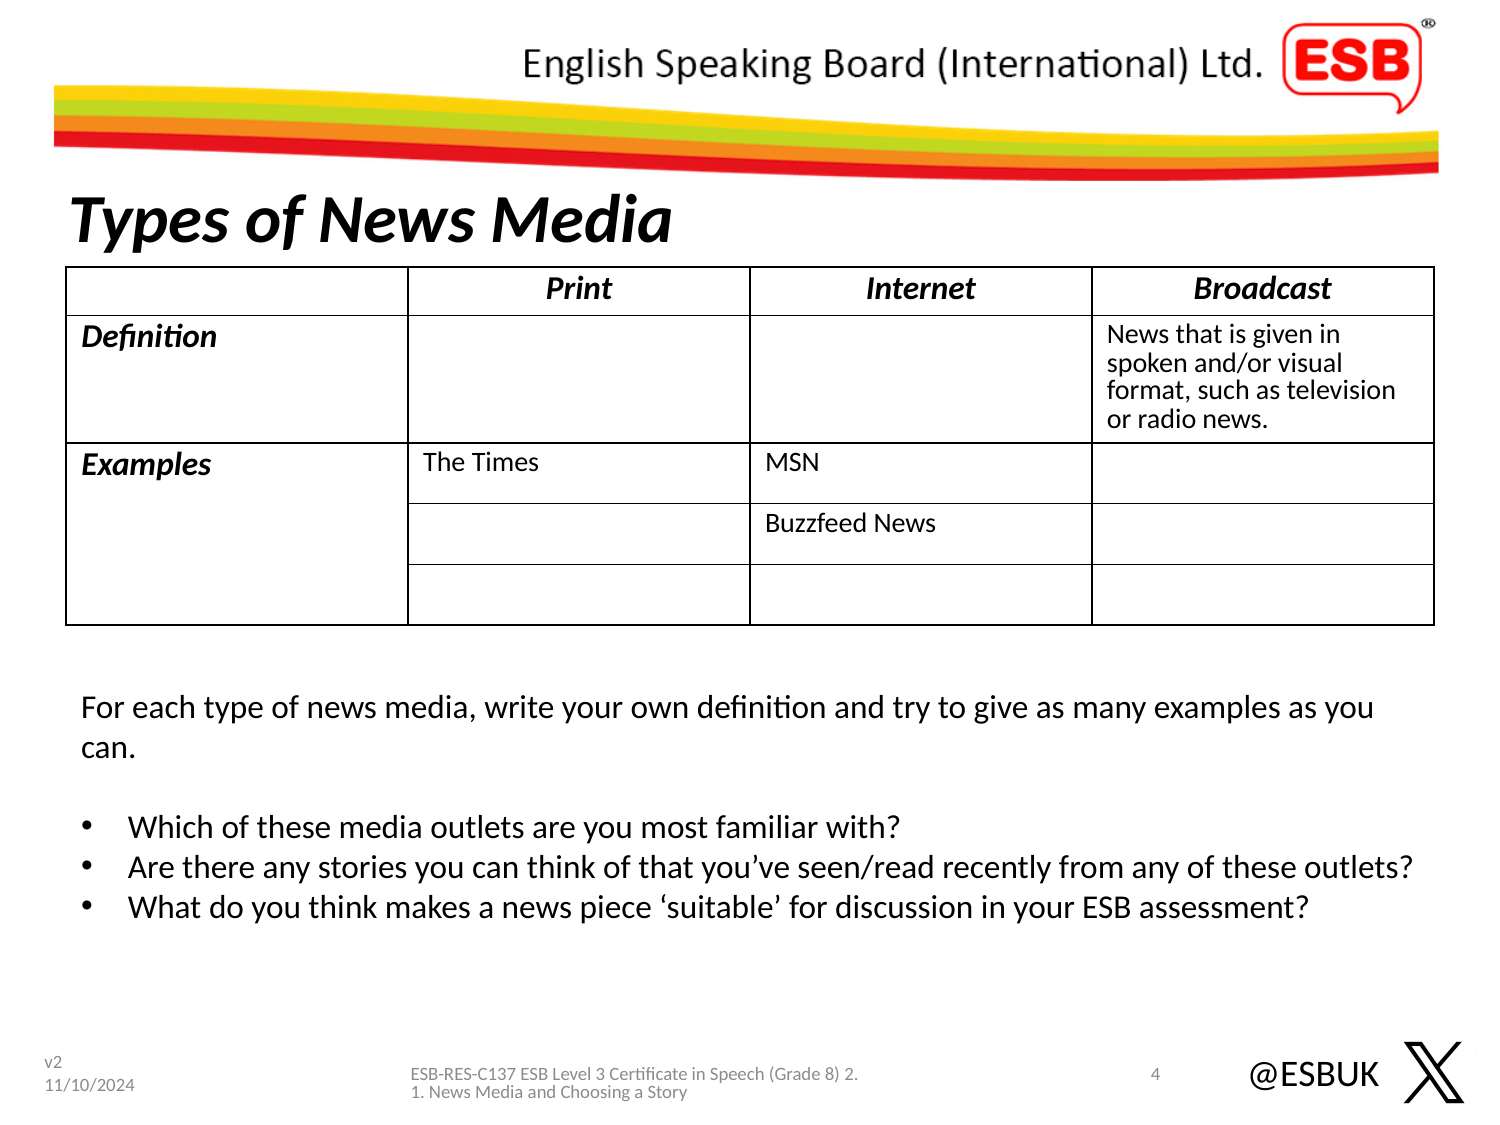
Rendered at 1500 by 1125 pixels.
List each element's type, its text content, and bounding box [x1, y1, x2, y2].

picture [1395, 1029, 1476, 1116]
table_cell MSN [751, 444, 1091, 503]
table_header [67, 268, 407, 315]
table_cell Examples [67, 444, 407, 624]
table_cell News that is given in spoken and/or visual format, such as television or radio news. [1093, 316, 1433, 442]
text_box For each type of news media, write your own definition and try to give as many examples as you can. Which of these media outlets are you most familiar with? Are there any stories you can think of that you’ve seen/read recently from any of these outlets? What do you think makes a news piece ‘suitable’ for discussion in your ESB assessment? [66, 678, 1434, 933]
table_cell Buzzfeed News [751, 504, 1091, 564]
table_cell [1093, 504, 1433, 564]
title Types of News Media [53, 160, 1347, 279]
picture [0, 0, 1500, 189]
table_cell [1093, 565, 1433, 624]
table_cell [1093, 444, 1433, 503]
table_cell Definition [67, 316, 407, 442]
table_cell [751, 565, 1091, 624]
slide_number 4 [930, 1042, 1176, 1103]
table_header Print [409, 268, 749, 315]
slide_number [29, 1042, 160, 1103]
table_cell [409, 316, 749, 442]
footer ESB-RES-C137 ESB Level 3 Certificate in Speech (Grade 8) 2.1. News Media and Choosing a Story [395, 1042, 874, 1103]
table_cell [751, 316, 1091, 442]
table_header Internet [751, 268, 1091, 315]
table_cell The Times [409, 444, 749, 503]
table_cell [409, 504, 749, 564]
table_header Broadcast [1093, 268, 1433, 315]
table_cell [409, 565, 749, 624]
